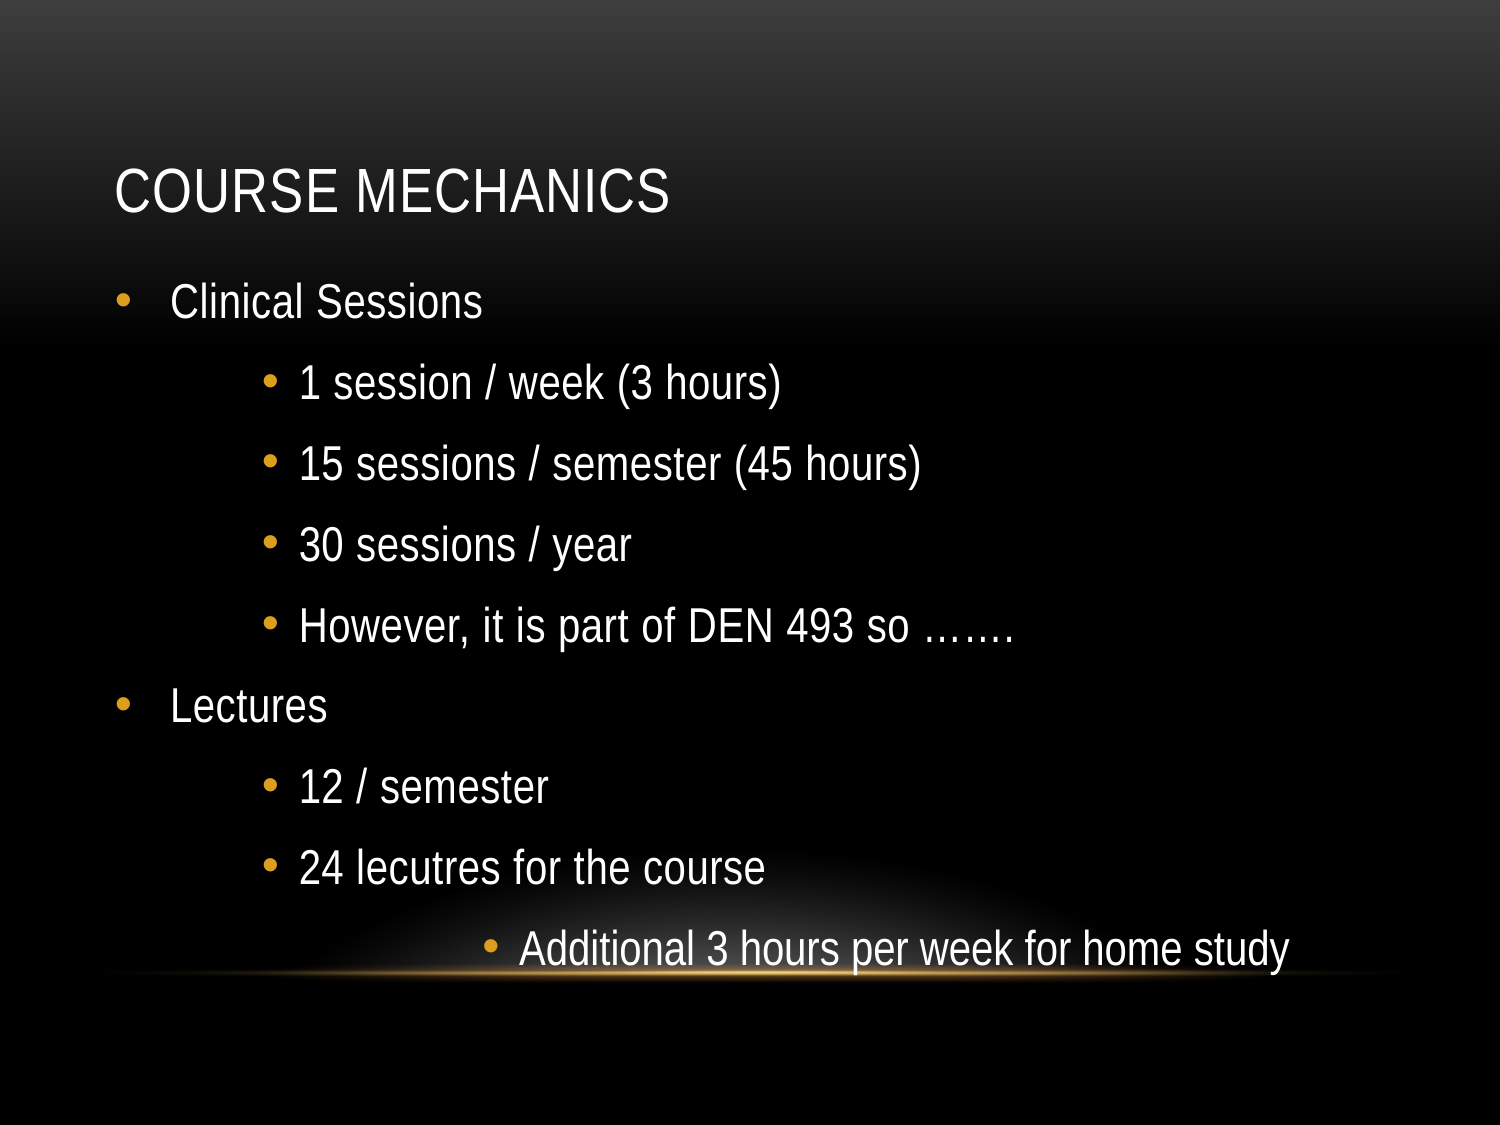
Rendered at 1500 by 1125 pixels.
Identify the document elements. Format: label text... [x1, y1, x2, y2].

list Clinical Sessions 1 session / week (3 hours) 15 sessions / semester (45 hours) 30 sessions / year However, it is part of DEN 493 so ……. Lectures 12 / semester 24 lecutres for the course Additional 3 hours per week for home study [99, 262, 1400, 988]
picture [0, 0, 1500, 1125]
title Course mechanics [99, 45, 1400, 233]
